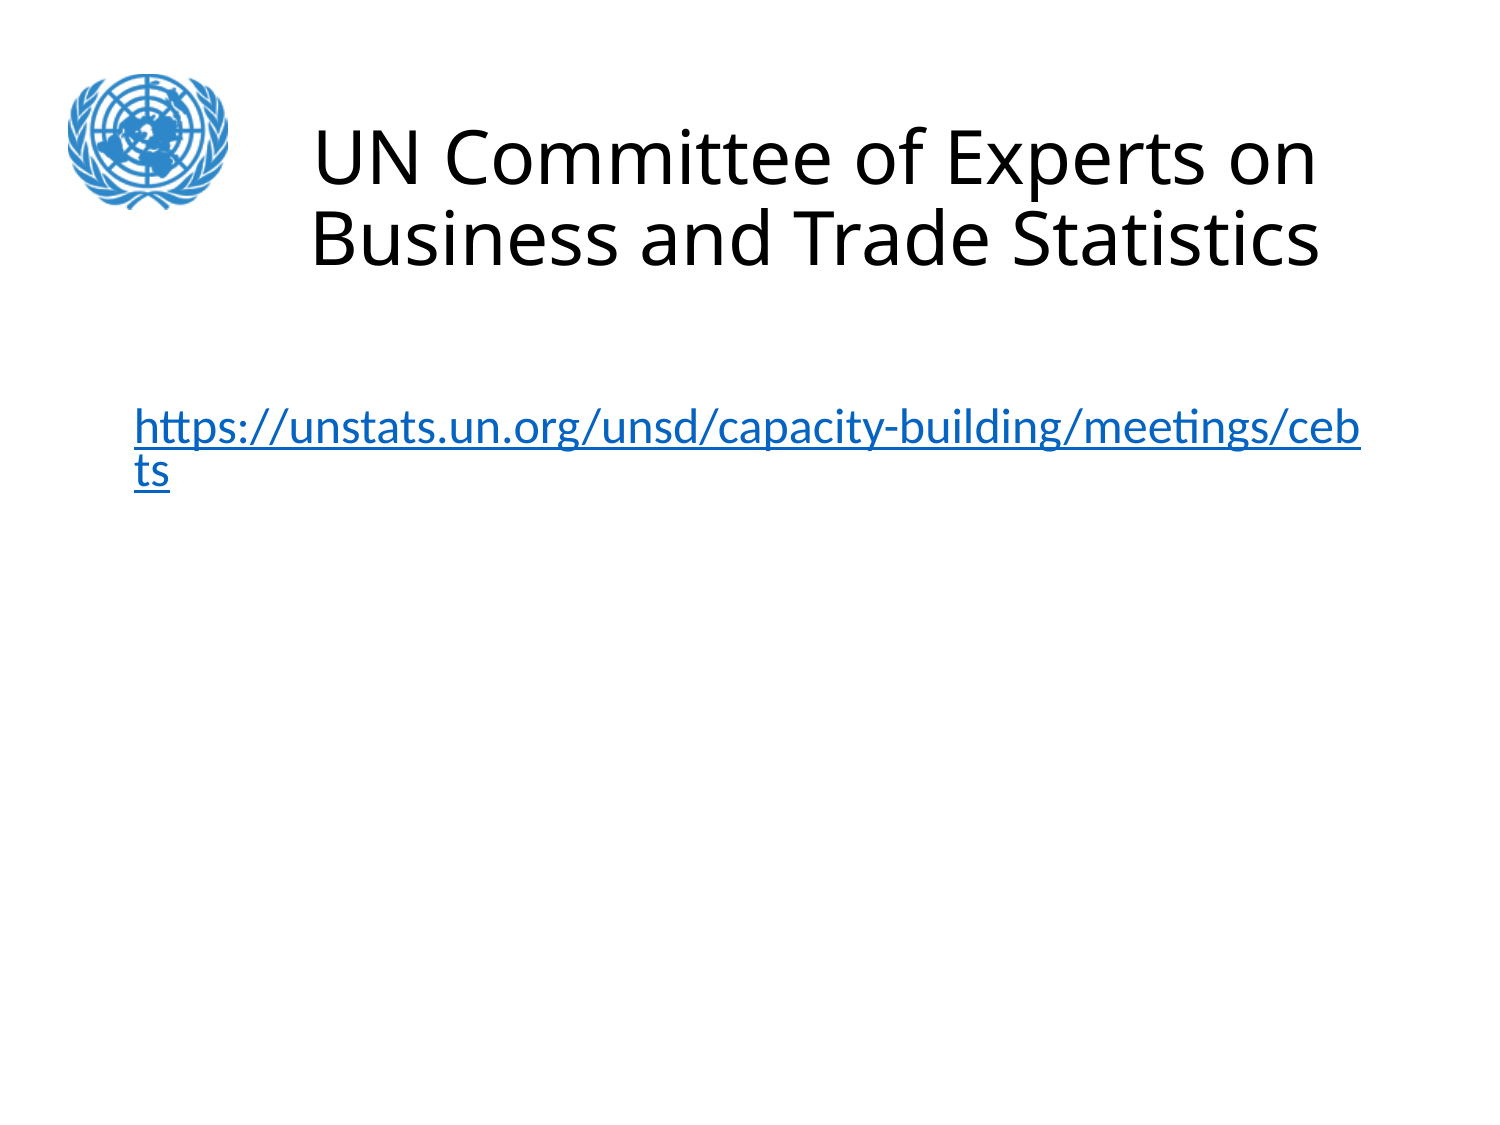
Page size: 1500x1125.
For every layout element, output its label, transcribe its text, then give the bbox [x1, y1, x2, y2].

title UN Committee of Experts on Business and Trade Statistics [253, 103, 1379, 290]
picture [68, 74, 228, 210]
subtitle https://unstats.un.org/unsd/capacity-building/meetings/cebts [118, 392, 1382, 629]
